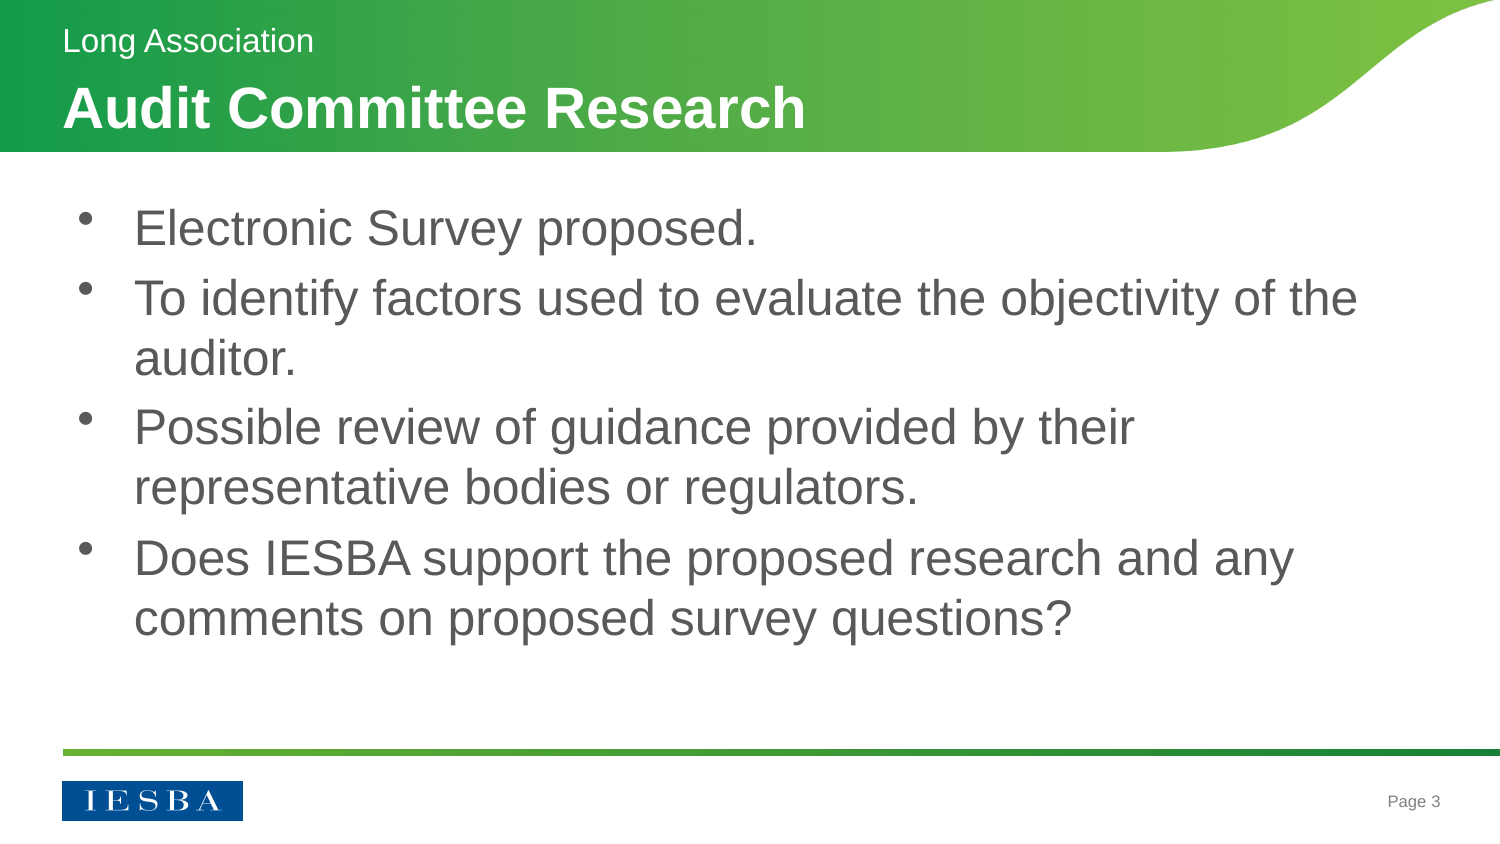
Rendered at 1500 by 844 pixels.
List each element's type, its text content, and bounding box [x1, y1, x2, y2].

subtitle Long Association [62, 18, 650, 60]
picture [0, 0, 1497, 152]
title Audit Committee Research [62, 71, 1300, 138]
picture [62, 781, 243, 821]
list Electronic Survey proposed. To identify factors used to evaluate the objectivity of the auditor. Possible review of guidance provided by their representative bodies or regulators. Does IESBA support the proposed research and any comments on proposed survey questions? [62, 187, 1450, 694]
